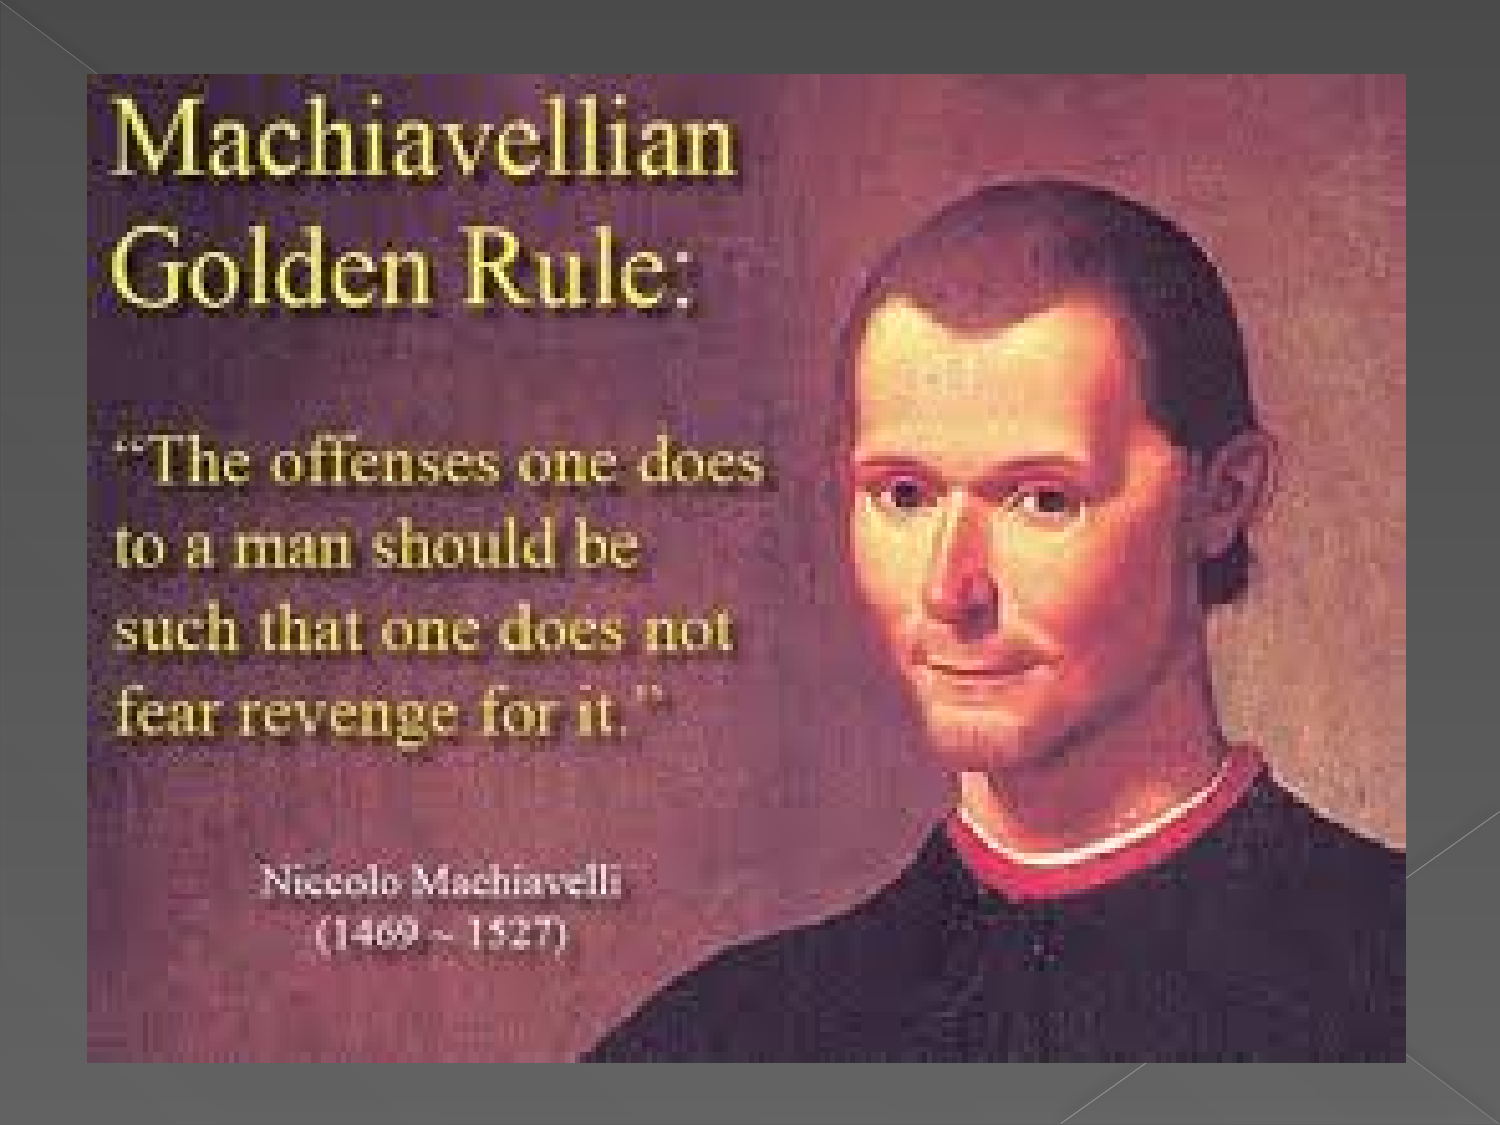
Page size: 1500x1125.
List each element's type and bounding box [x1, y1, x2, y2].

picture [87, 74, 1407, 1063]
